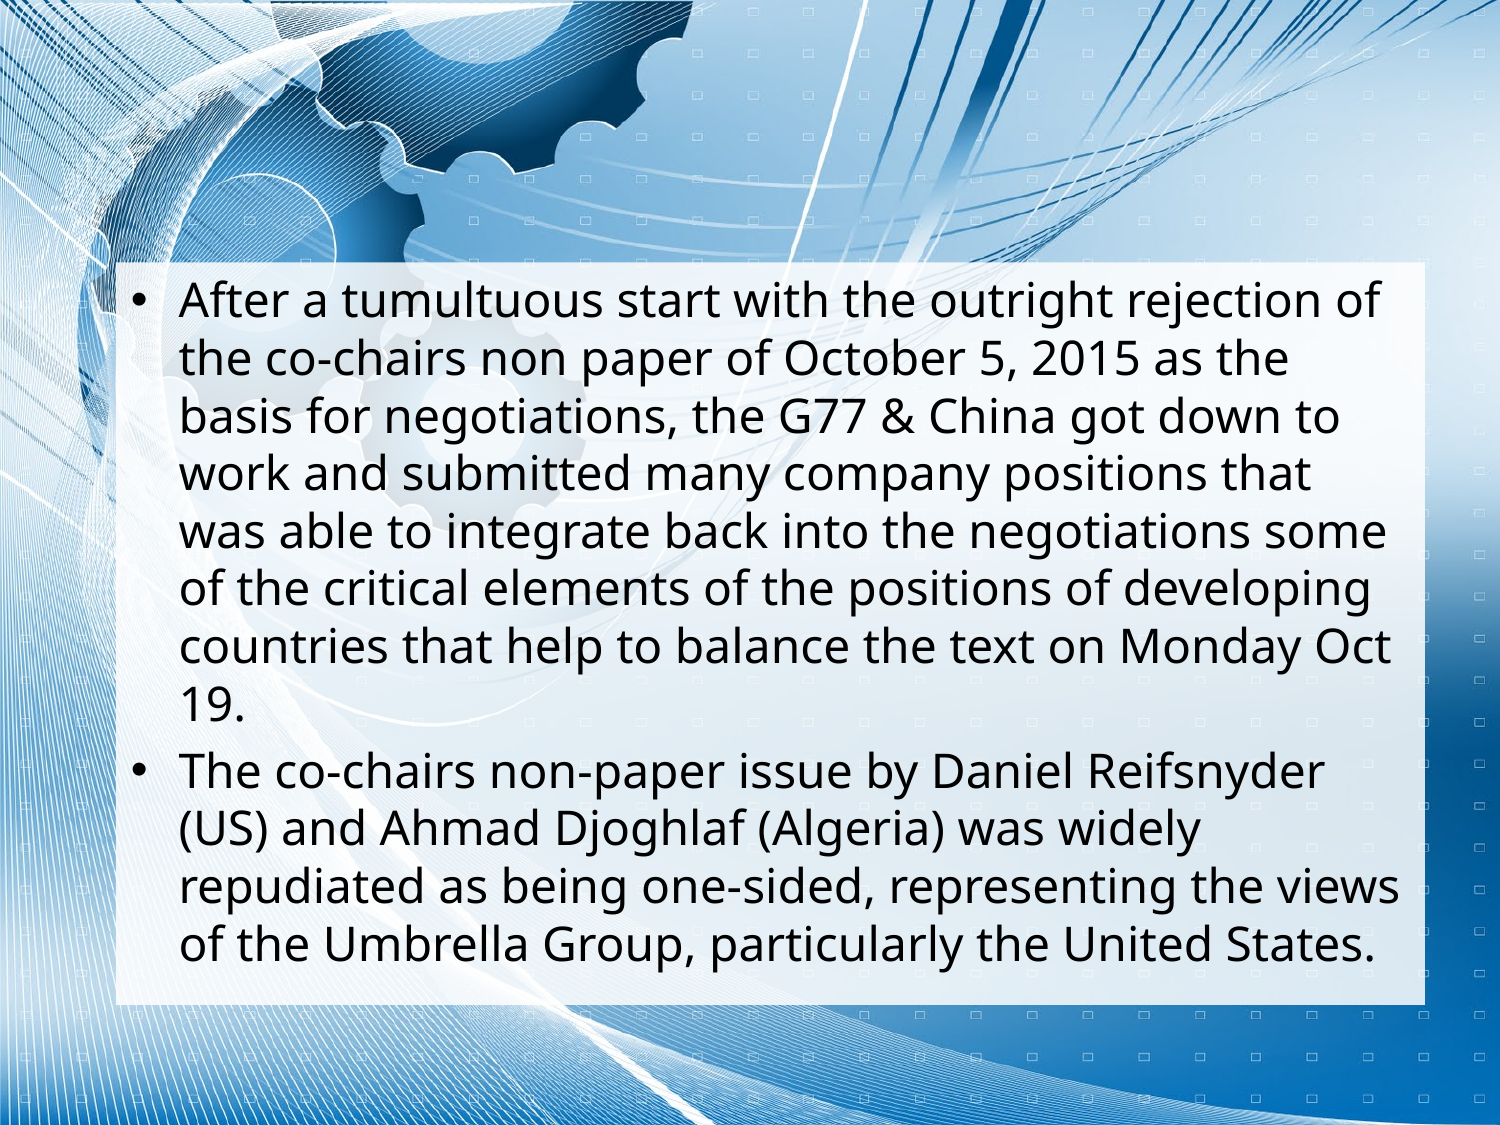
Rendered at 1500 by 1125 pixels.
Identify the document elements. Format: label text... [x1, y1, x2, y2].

list After a tumultuous start with the outright rejection of the co-chairs non paper of October 5, 2015 as the basis for negotiations, the G77 & China got down to work and submitted many company positions that was able to integrate back into the negotiations some of the critical elements of the positions of developing countries that help to balance the text on Monday Oct 19. The co-chairs non-paper issue by Daniel Reifsnyder (US) and Ahmad Djoghlaf (Algeria) was widely repudiated as being one-sided, representing the views of the Umbrella Group, particularly the United States. [115, 262, 1425, 1005]
picture [0, 0, 1500, 1125]
